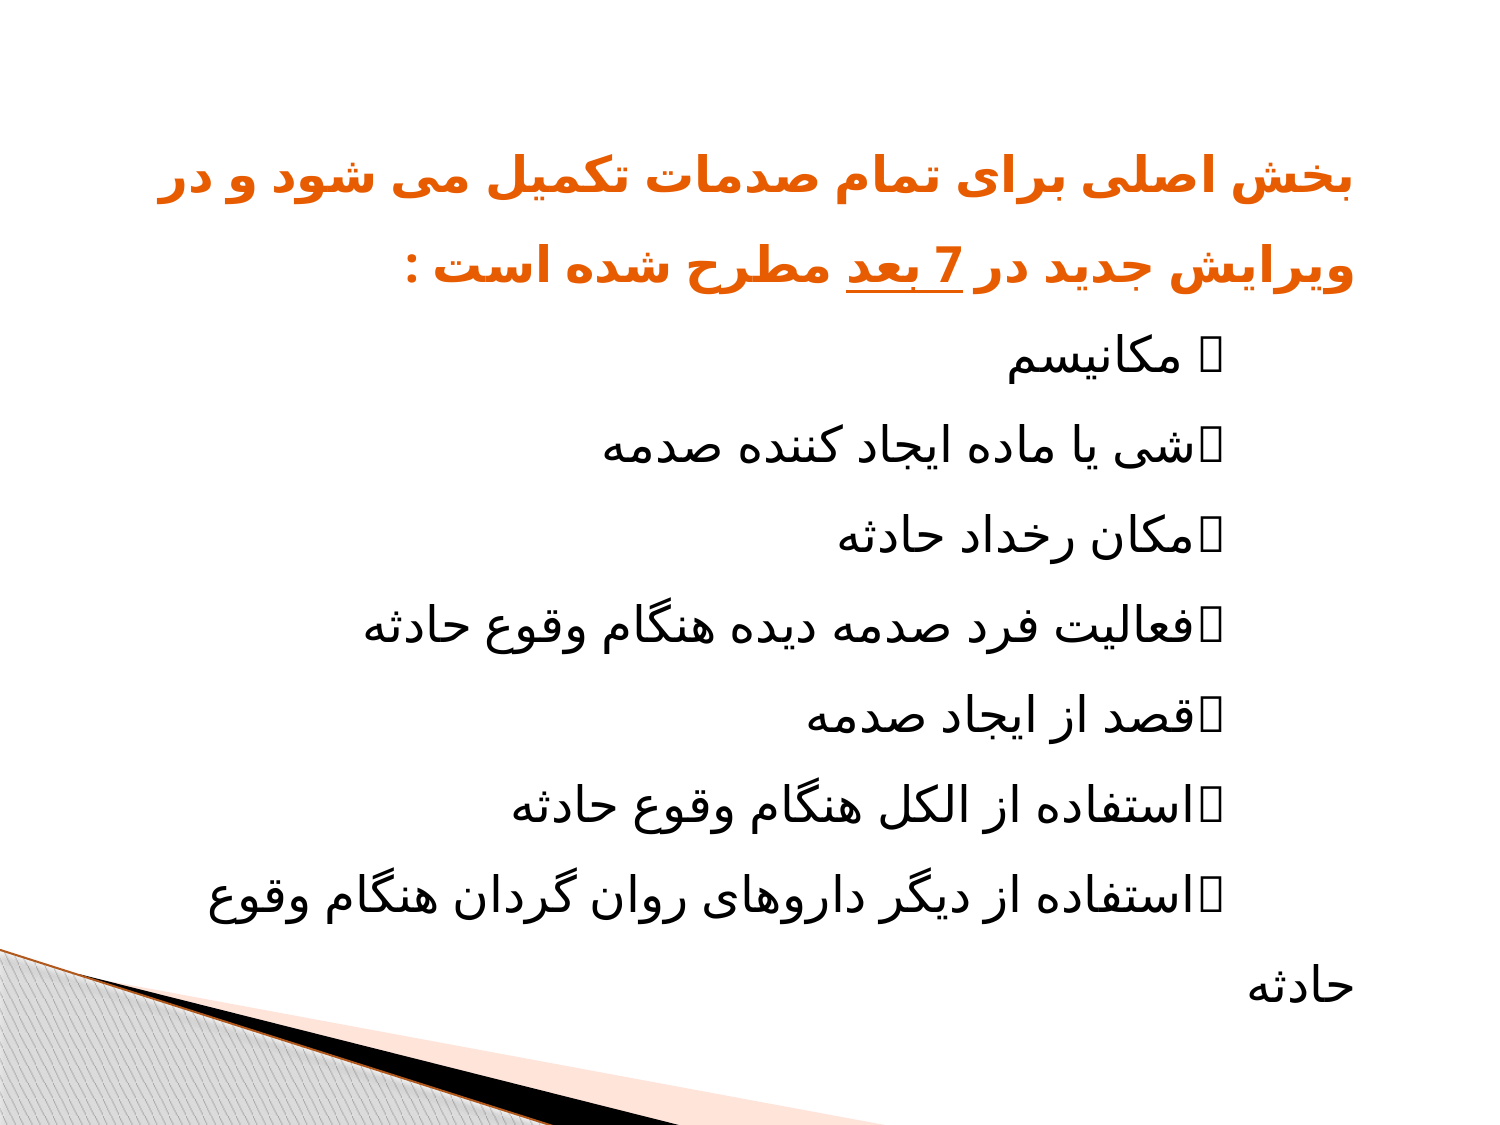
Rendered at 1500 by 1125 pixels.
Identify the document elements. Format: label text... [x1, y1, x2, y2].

text_box بخش اصلی برای تمام صدمات تکمیل می شود و در ویرایش جدید در 7 بعد مطرح شده است :  مکانیسم شی یا ماده ایجاد کننده صدمه مکان رخداد حادثه فعالیت فرد صدمه دیده هنگام وقوع حادثه قصد از ایجاد صدمه استفاده از الکل هنگام وقوع حادثه استفاده از دیگر داروهای روان گردان هنگام وقوع حادثه [105, 105, 1372, 1111]
